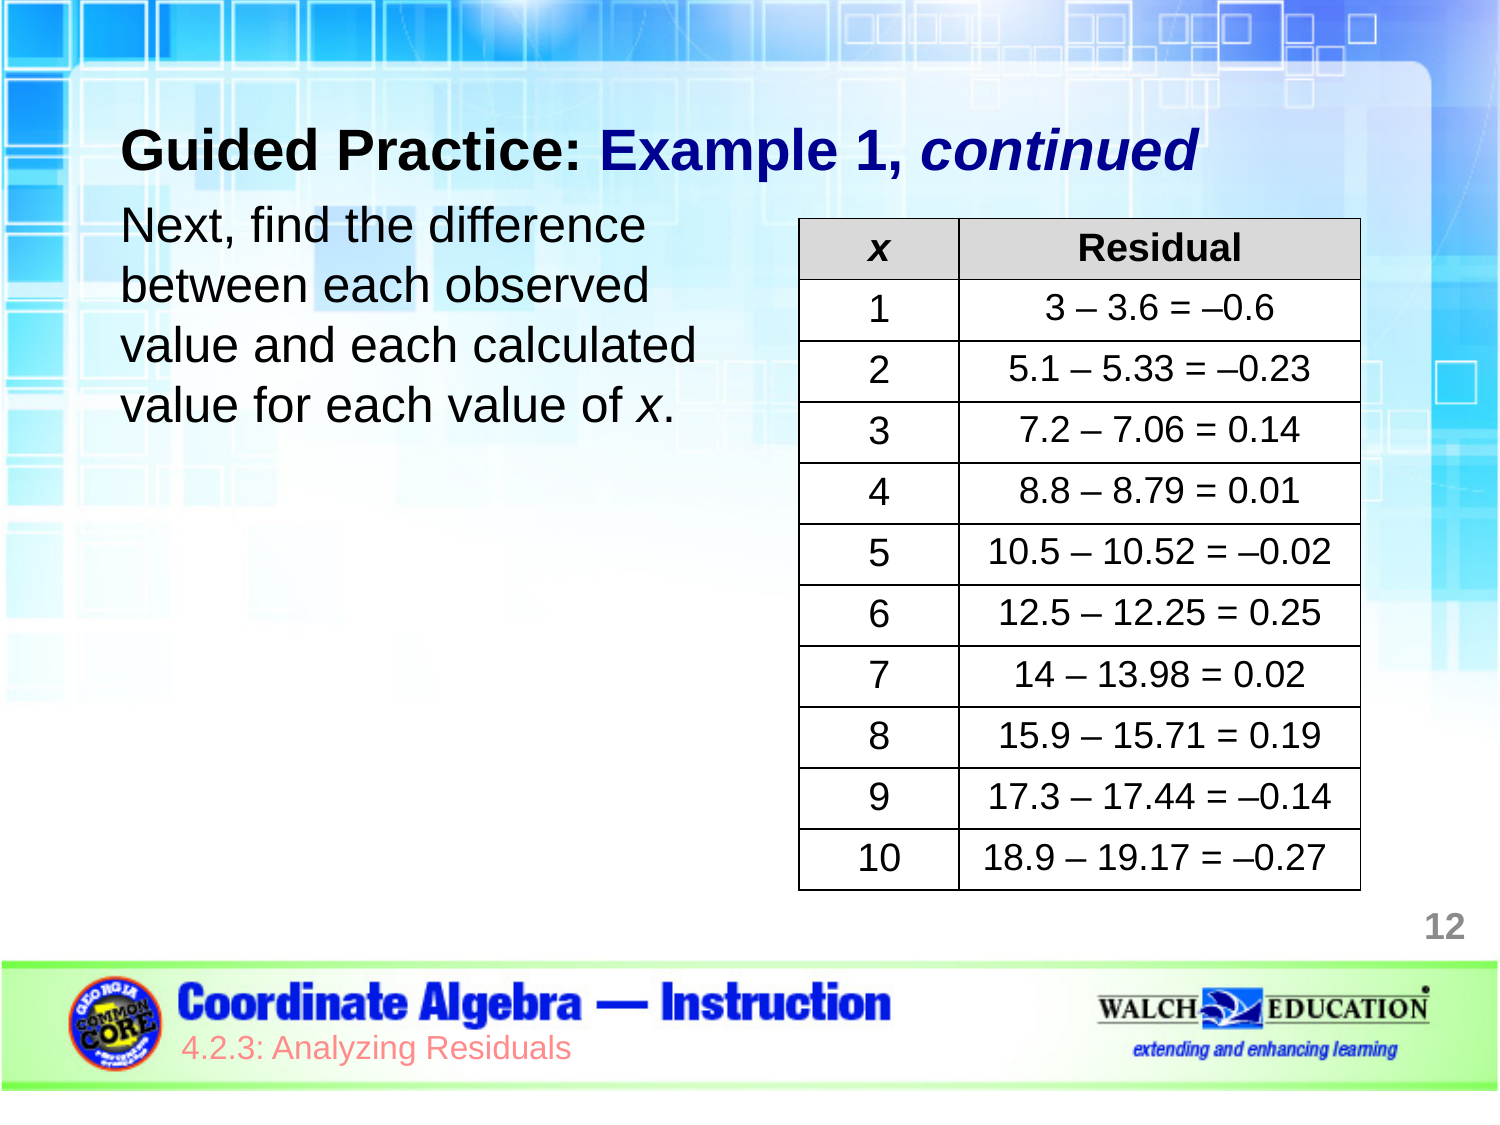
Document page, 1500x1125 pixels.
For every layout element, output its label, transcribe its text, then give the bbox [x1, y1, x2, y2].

table_cell 5.1 – 5.33 = –0.23 [960, 342, 1360, 401]
table_cell 2 [800, 342, 958, 401]
slide_number 12 [1361, 901, 1481, 949]
table_cell 10 [800, 830, 958, 889]
table_cell 6 [800, 586, 958, 645]
table_cell 14 – 13.98 = 0.02 [960, 647, 1360, 706]
table_cell 12.5 – 12.25 = 0.25 [960, 586, 1360, 645]
table_cell 9 [800, 769, 958, 828]
table_cell 17.3 – 17.44 = –0.14 [960, 769, 1360, 828]
table_cell 8.8 – 8.79 = 0.01 [960, 464, 1360, 523]
picture [1, 0, 1500, 1091]
table_header Residual [960, 219, 1360, 279]
table_cell 1 [800, 280, 958, 340]
table_cell 7.2 – 7.06 = 0.14 [960, 403, 1360, 462]
table_cell 5 [800, 525, 958, 584]
table_cell 3 [800, 403, 958, 462]
subtitle Guided Practice: Example 1, continued Next, find the difference between each observed value and each calculated value for each value of x. [105, 105, 1394, 925]
table_cell 3 – 3.6 = –0.6 [960, 280, 1360, 340]
table_cell 18.9 – 19.17 = –0.27 [960, 830, 1360, 889]
table_cell 15.9 – 15.71 = 0.19 [960, 708, 1360, 767]
table_cell 4 [800, 464, 958, 523]
table_header x [800, 219, 958, 279]
table_cell 8 [800, 708, 958, 767]
table_cell 10.5 – 10.52 = –0.02 [960, 525, 1360, 584]
table_cell 7 [800, 647, 958, 706]
footer 4.2.3: Analyzing Residuals [166, 1024, 1080, 1069]
